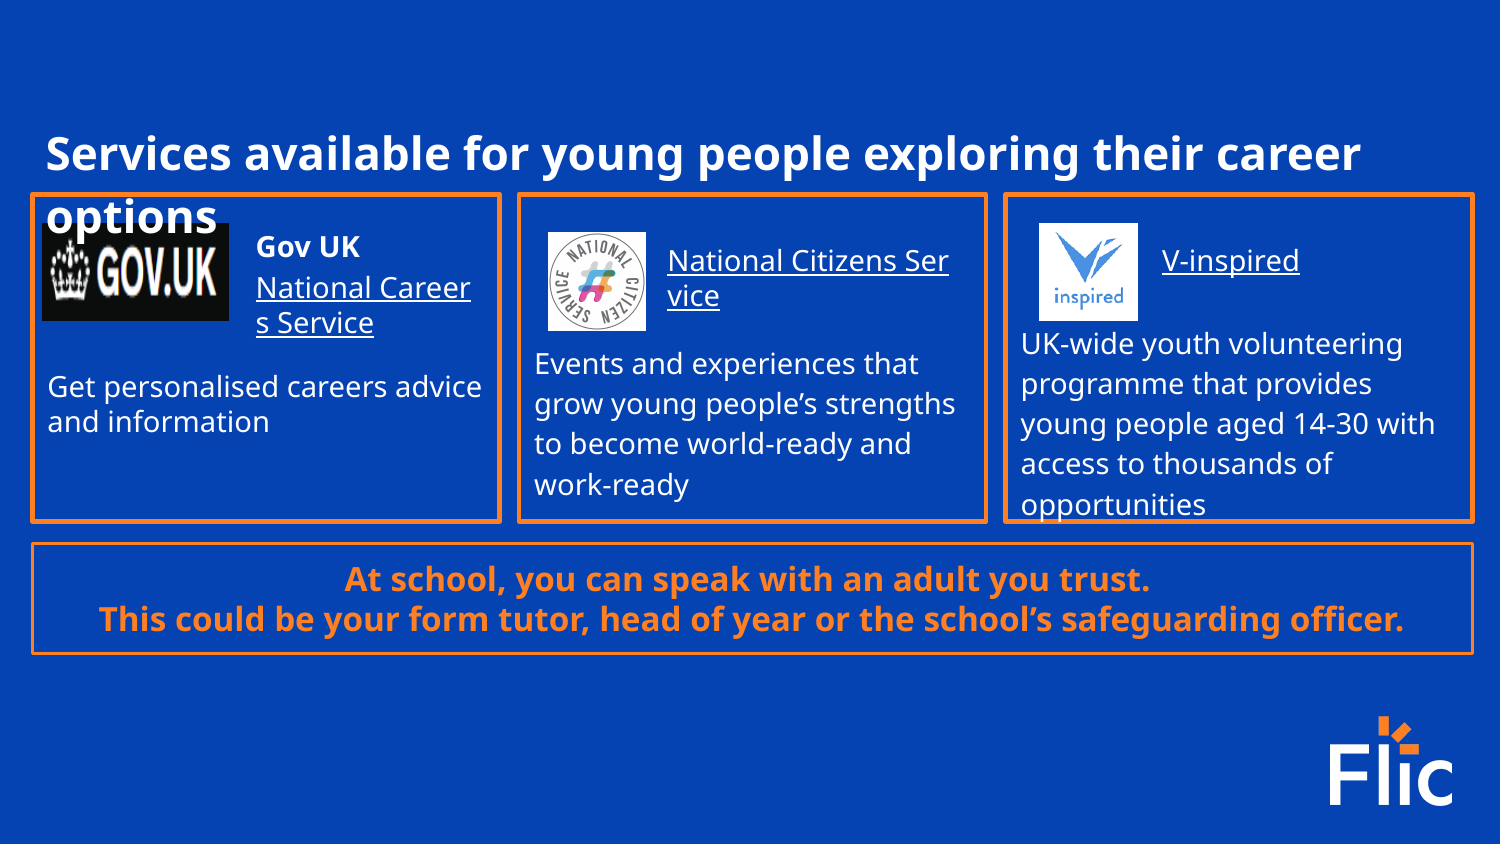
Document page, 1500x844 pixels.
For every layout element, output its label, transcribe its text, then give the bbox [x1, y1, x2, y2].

text_box Gov UK National Careers Service [240, 258, 492, 364]
text_box Get personalised careers advice and information [32, 258, 500, 522]
text_box Services available for young people exploring their career options [30, 101, 1424, 258]
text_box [1005, 193, 1473, 522]
picture [547, 232, 646, 331]
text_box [518, 193, 987, 522]
picture [1330, 716, 1452, 806]
picture [42, 222, 229, 322]
picture [1039, 222, 1138, 322]
text_box At school, you can speak with an adult you trust. This could be your form tutor, head of year or the school’s safeguarding officer. [32, 543, 1473, 654]
